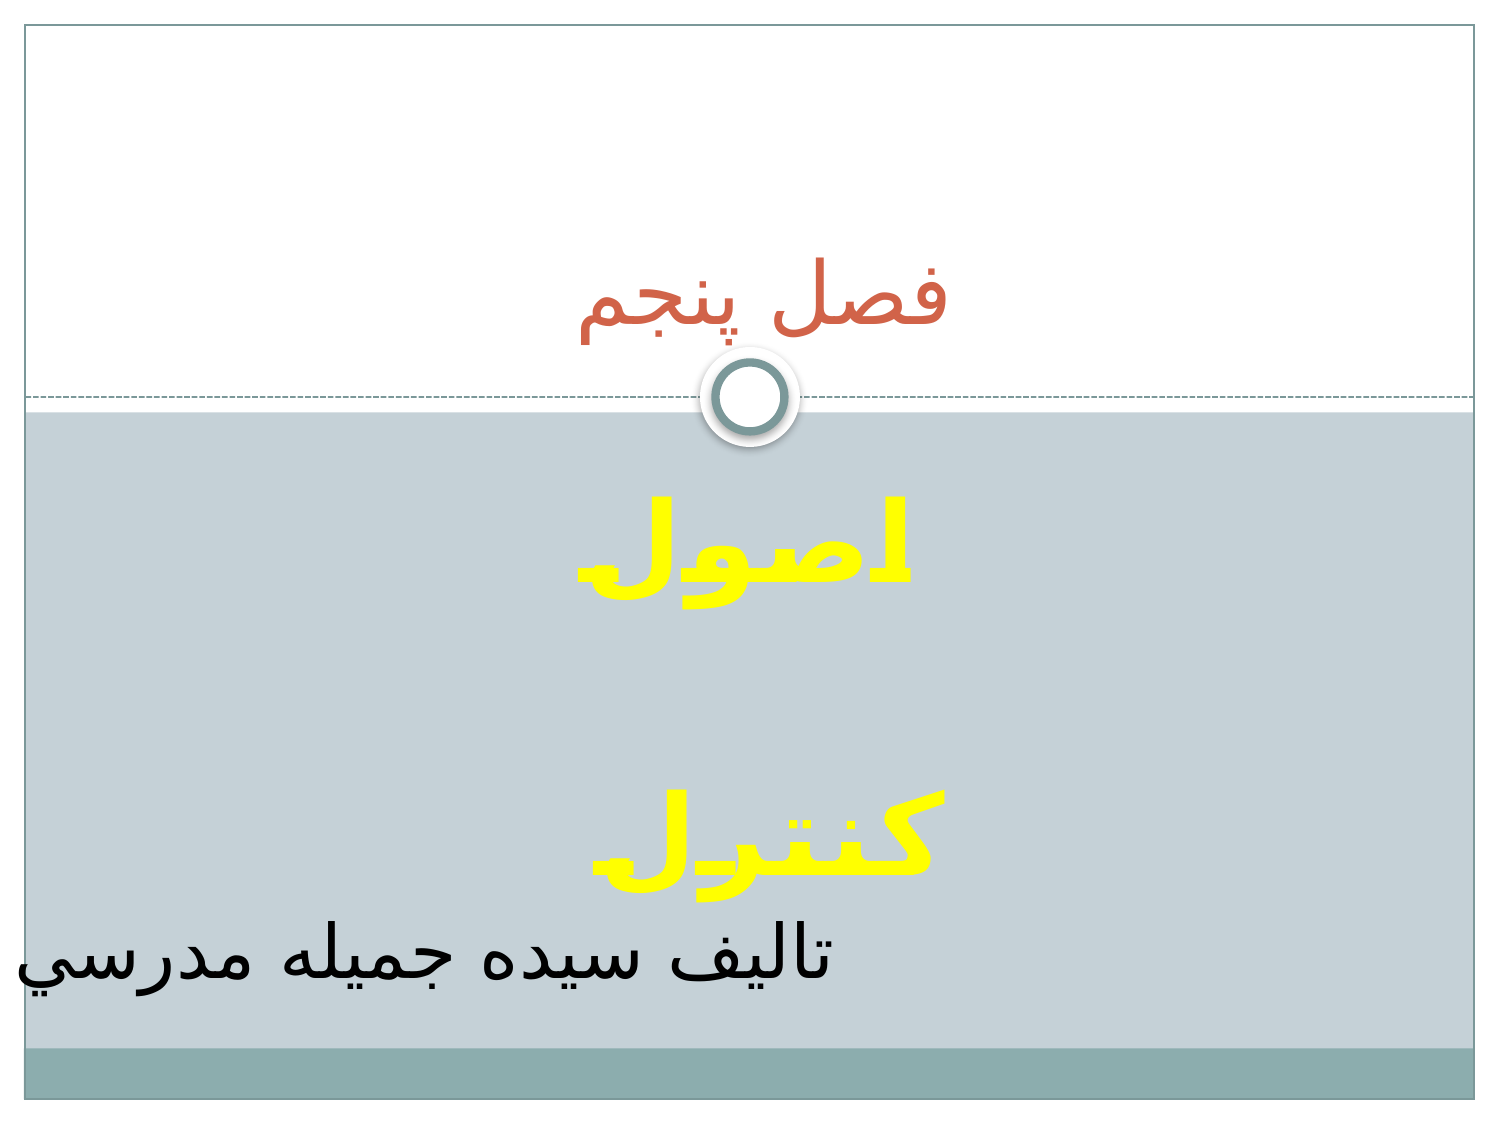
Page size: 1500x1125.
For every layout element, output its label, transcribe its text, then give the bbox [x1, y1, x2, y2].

title فصل پنجم [112, 62, 1388, 350]
subtitle اصول كنترل [225, 462, 1275, 750]
text_box تاليف سيده جميله مدرسي [0, 895, 914, 1001]
